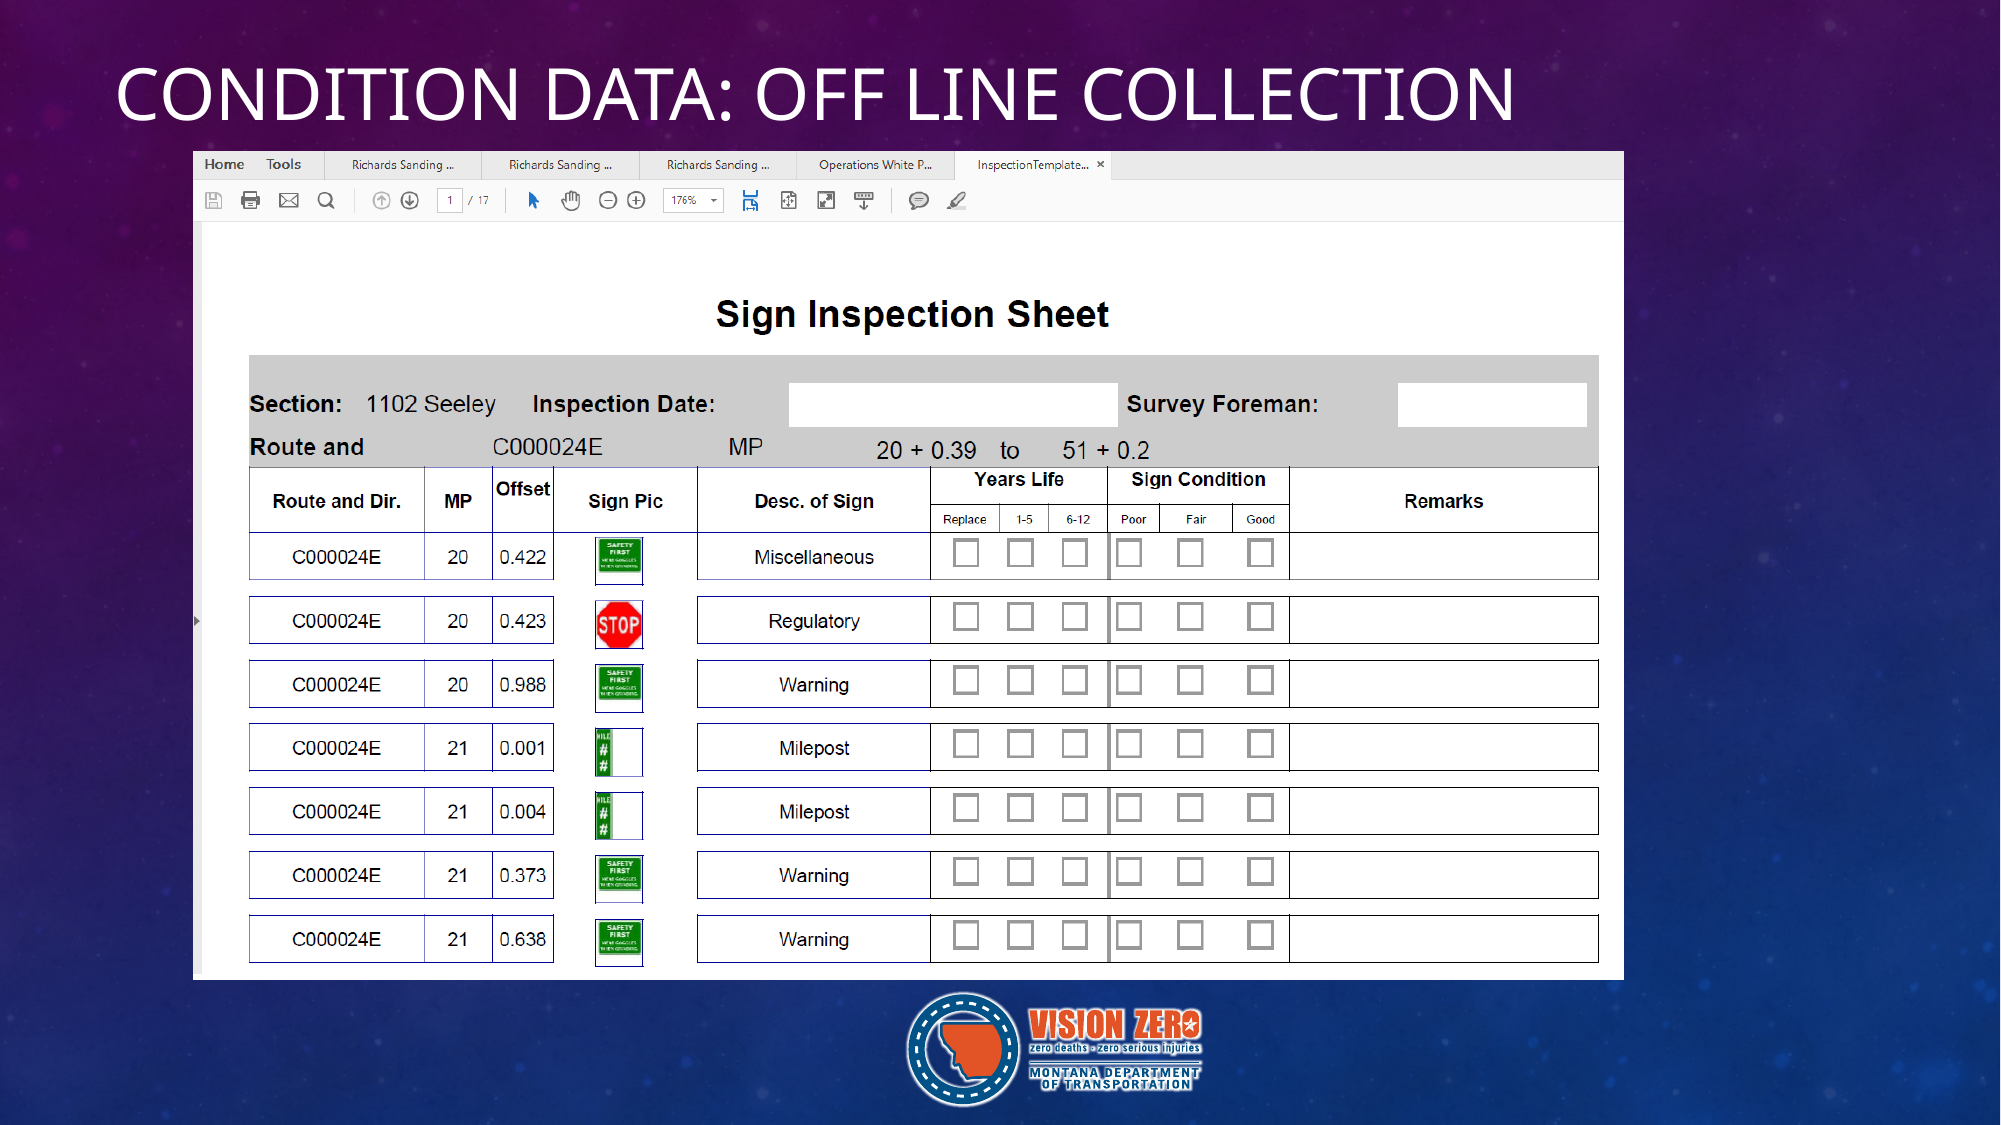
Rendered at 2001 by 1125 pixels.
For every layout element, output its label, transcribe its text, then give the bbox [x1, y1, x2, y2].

title Condition data: Off line Collection [99, 45, 1900, 138]
picture [0, 0, 2001, 1125]
